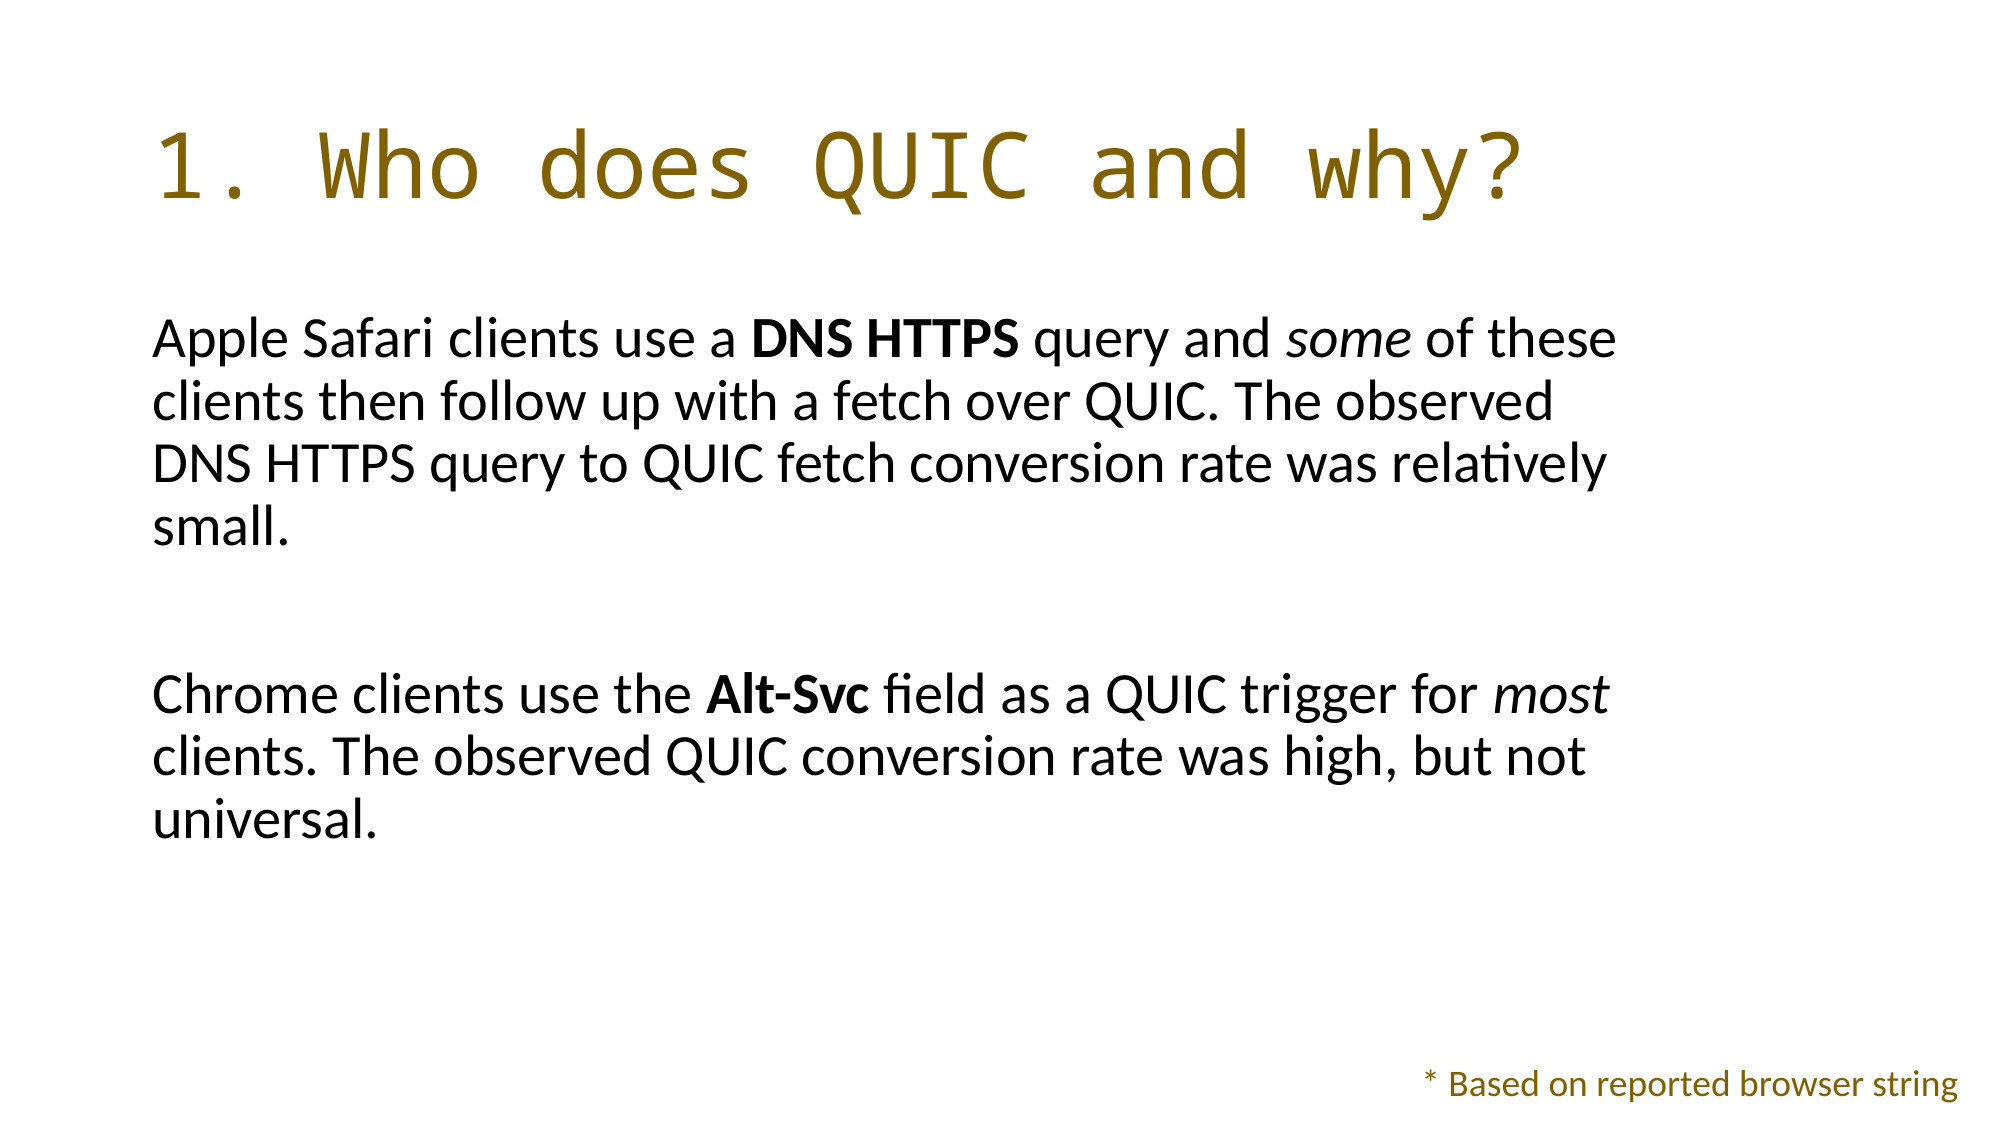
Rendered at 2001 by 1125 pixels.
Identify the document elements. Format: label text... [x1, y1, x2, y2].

text_box * Based on reported browser string [1406, 1051, 2000, 1112]
list Apple Safari clients use a DNS HTTPS query and some of these clients then follow up with a fetch over QUIC. The observed DNS HTTPS query to QUIC fetch conversion rate was relatively small. Chrome clients use the Alt-Svc field as a QUIC trigger for most clients. The observed QUIC conversion rate was high, but not universal. [137, 299, 1663, 981]
title 1. Who does QUIC and why? [137, 59, 1978, 278]
